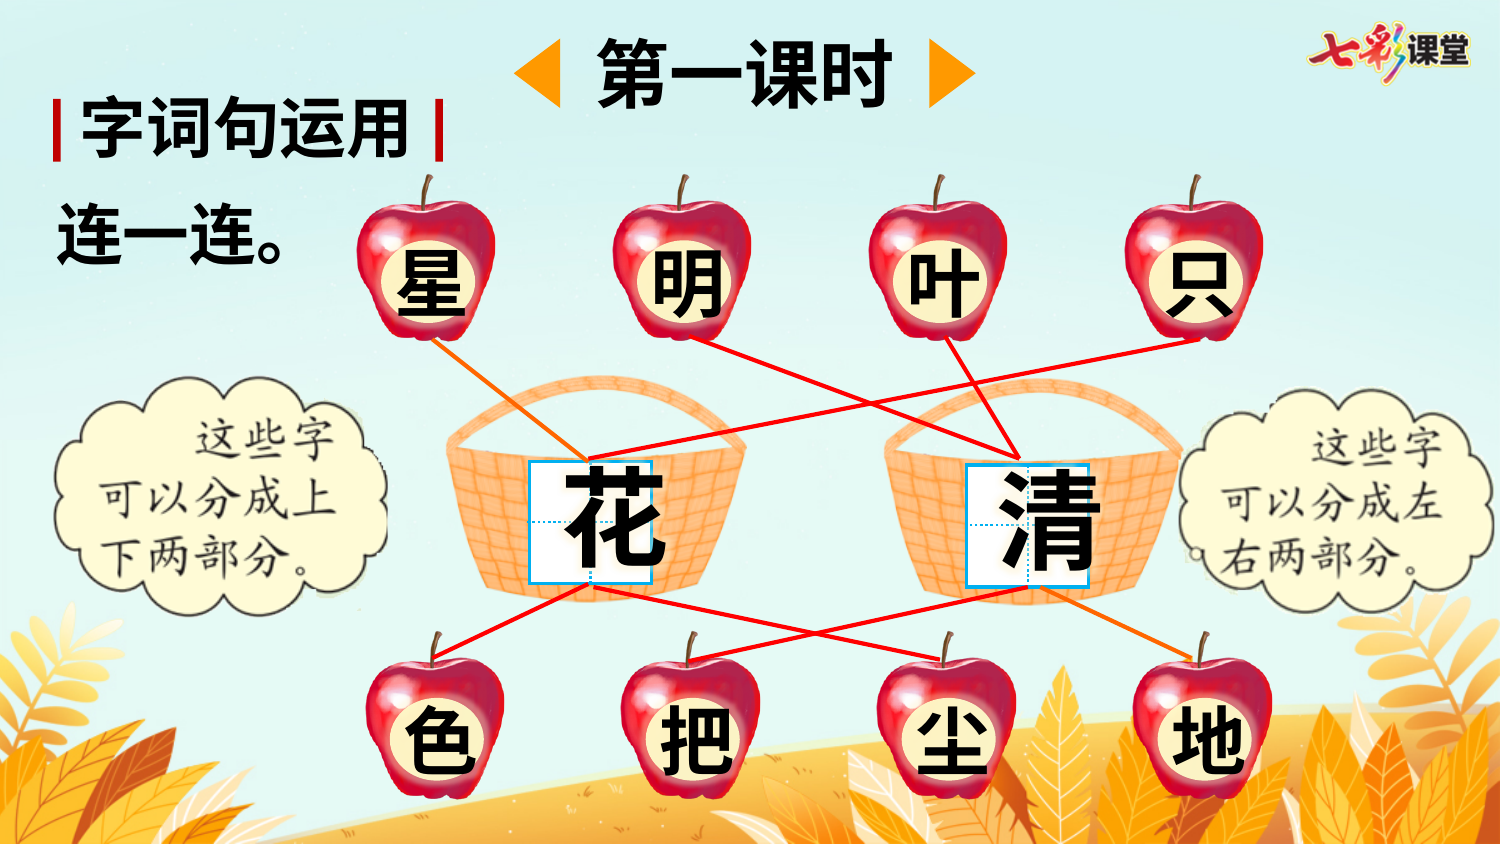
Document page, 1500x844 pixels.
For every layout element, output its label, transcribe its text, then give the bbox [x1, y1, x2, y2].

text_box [348, 165, 499, 357]
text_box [868, 662, 1020, 814]
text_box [432, 339, 589, 462]
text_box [1040, 587, 1192, 659]
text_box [432, 583, 589, 659]
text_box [588, 339, 1201, 459]
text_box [612, 660, 764, 814]
text_box 连一连。 [41, 185, 302, 281]
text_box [604, 165, 755, 339]
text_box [1124, 625, 1276, 814]
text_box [513, 20, 976, 127]
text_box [688, 335, 944, 339]
picture [0, 0, 1500, 844]
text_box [874, 459, 1163, 611]
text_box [688, 587, 1028, 662]
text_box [1116, 165, 1267, 357]
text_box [53, 77, 443, 174]
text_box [944, 335, 1020, 339]
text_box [357, 622, 508, 814]
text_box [437, 459, 747, 608]
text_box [593, 587, 940, 660]
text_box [860, 165, 1011, 335]
